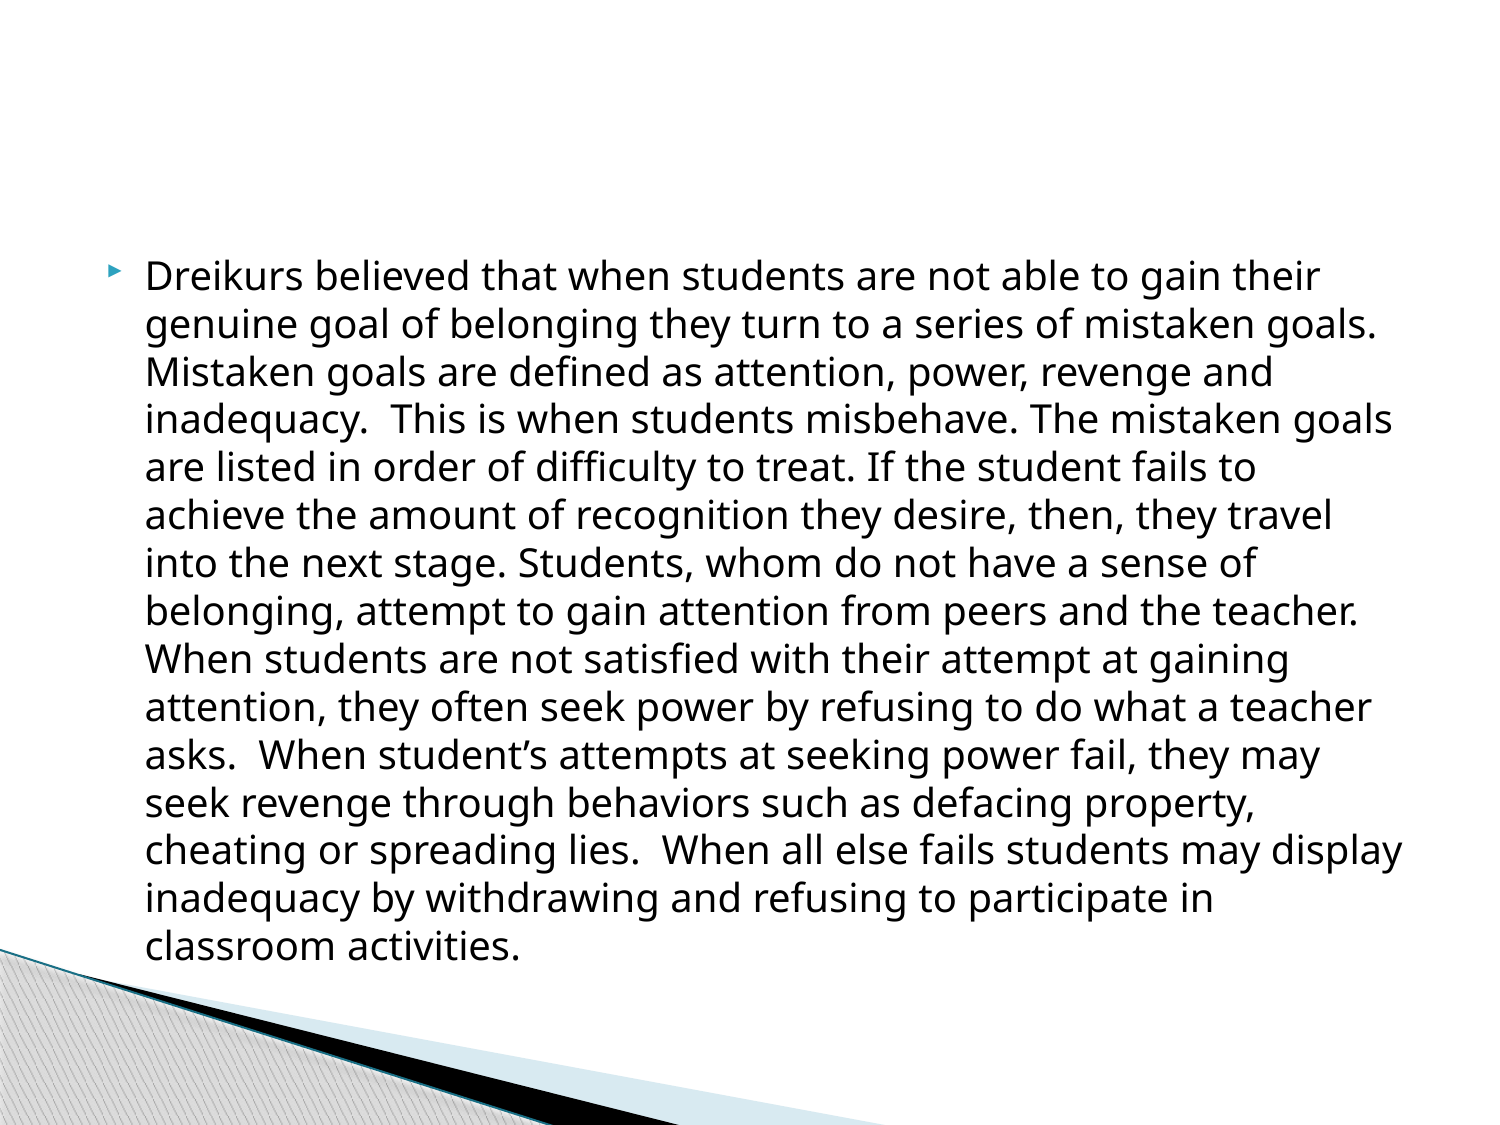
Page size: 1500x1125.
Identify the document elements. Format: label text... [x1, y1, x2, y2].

list Dreikurs believed that when students are not able to gain their genuine goal of belonging they turn to a series of mistaken goals. Mistaken goals are defined as attention, power, revenge and inadequacy. This is when students misbehave. The mistaken goals are listed in order of difficulty to treat. If the student fails to achieve the amount of recognition they desire, then, they travel into the next stage. Students, whom do not have a sense of belonging, attempt to gain attention from peers and the teacher. When students are not satisfied with their attempt at gaining attention, they often seek power by refusing to do what a teacher asks. When student’s attempts at seeking power fail, they may seek revenge through behaviors such as defacing property, cheating or spreading lies. When all else fails students may display inadequacy by withdrawing and refusing to participate in classroom activities. [75, 243, 1425, 986]
